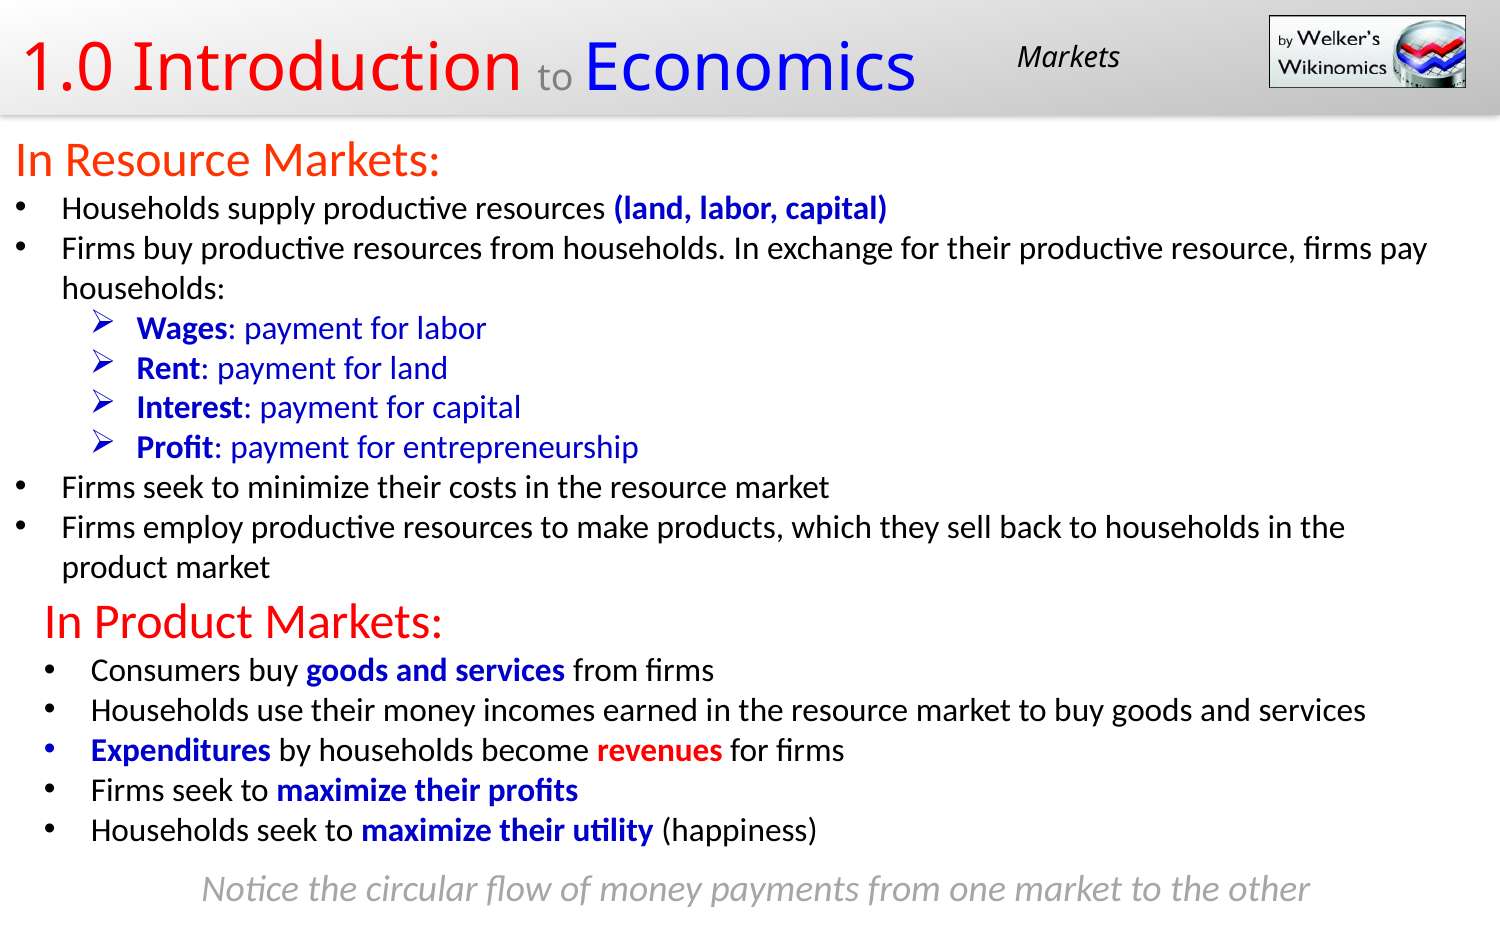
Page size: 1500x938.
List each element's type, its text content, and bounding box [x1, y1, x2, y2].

picture [1269, 15, 1466, 88]
text_box In Resource Markets: Households supply productive resources (land, labor, capital) Firms buy productive resources from households. In exchange for their productive resource, firms pay households: Wages: payment for labor Rent: payment for land Interest: payment for capital Profit: payment for entrepreneurship Firms seek to minimize their costs in the resource market Firms employ productive resources to make products, which they sell back to households in the product market [0, 118, 1450, 593]
text_box In Product Markets: Consumers buy goods and services from firms Households use their money incomes earned in the resource market to buy goods and services Expenditures by households become revenues for firms Firms seek to maximize their profits Households seek to maximize their utility (happiness) [29, 581, 1463, 856]
text_box Markets [762, 30, 1375, 81]
text_box Notice the circular flow of money payments from one market to the other [62, 856, 1450, 917]
